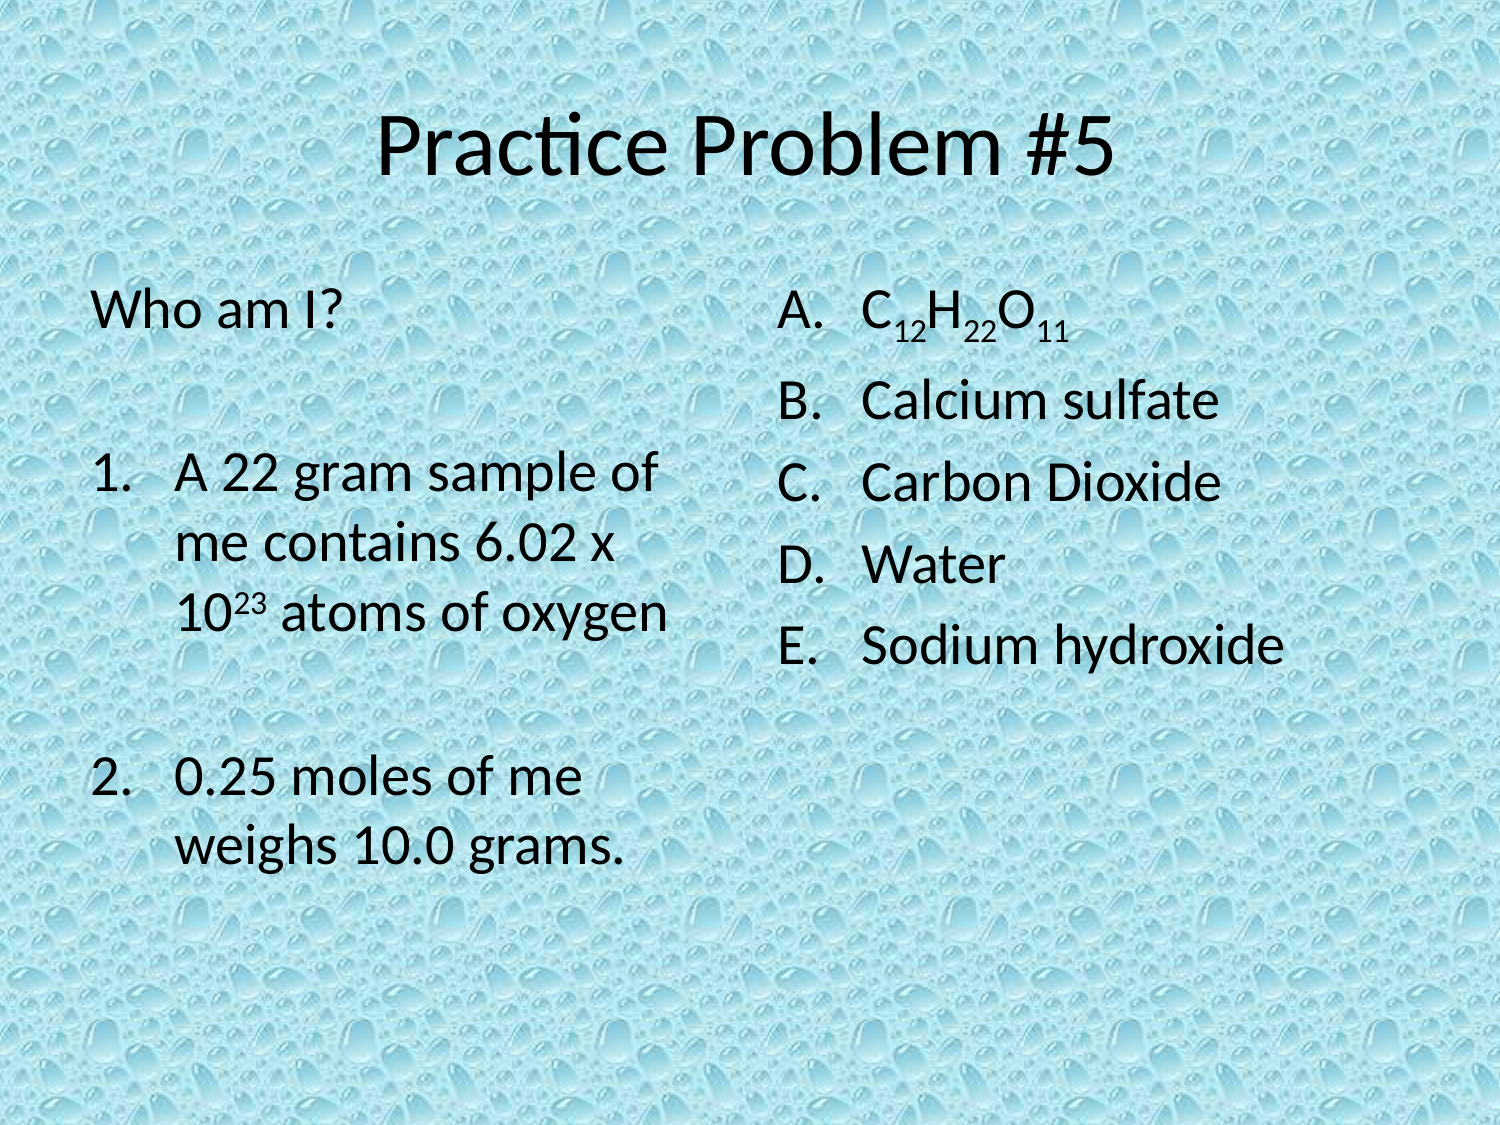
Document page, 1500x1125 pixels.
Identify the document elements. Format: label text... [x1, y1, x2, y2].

title Practice Problem #5 [75, 45, 1425, 233]
picture [0, 0, 1500, 1125]
list Who am I? A 22 gram sample of me contains 6.02 x 1023 atoms of oxygen 0.25 moles of me weighs 10.0 grams. [75, 262, 738, 1005]
list C12H22O11 Calcium sulfate Carbon Dioxide Water Sodium hydroxide [762, 262, 1425, 1005]
